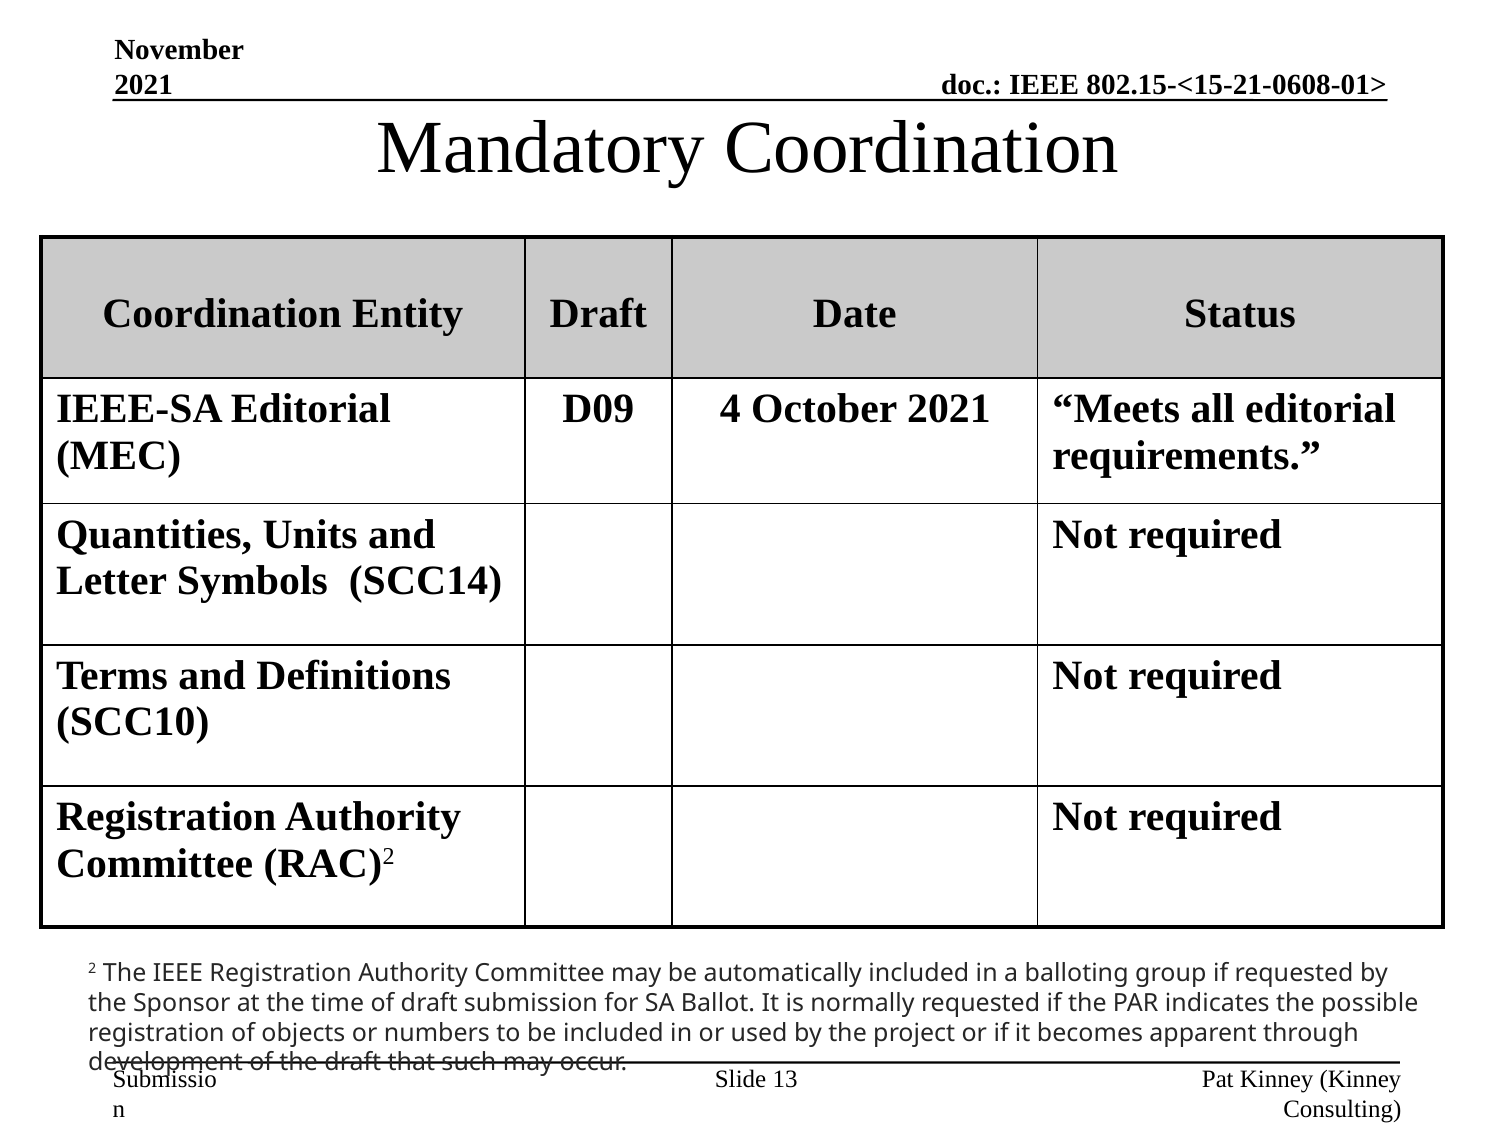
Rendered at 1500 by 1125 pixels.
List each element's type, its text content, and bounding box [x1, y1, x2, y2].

table_cell [673, 646, 1037, 785]
title Mandatory Coordination [110, 54, 1386, 230]
table_cell [526, 787, 671, 925]
table_cell Not required [1038, 504, 1441, 644]
table_header Draft [526, 239, 671, 377]
table_cell Terms and Definitions (SCC10) [43, 646, 524, 785]
table_cell [526, 646, 671, 785]
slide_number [114, 54, 269, 100]
table_cell [673, 504, 1037, 644]
table_cell “Meets all editorial requirements.” [1038, 379, 1441, 503]
table_cell Quantities, Units and Letter Symbols (SCC14) [43, 504, 524, 644]
footer Pat Kinney (Kinney Consulting) [1092, 1084, 1402, 1093]
table_header Coordination Entity [43, 239, 524, 377]
table_header Status [1038, 239, 1441, 377]
table_cell [673, 787, 1037, 925]
table_cell 4 October 2021 [673, 379, 1037, 503]
table_cell Not required [1038, 646, 1441, 785]
table_cell Registration Authority Committee (RAC)2 [43, 787, 524, 925]
table_cell Not required [1038, 787, 1441, 925]
table_header Date [673, 239, 1037, 377]
text_box 2 The IEEE Registration Authority Committee may be automatically included in a balloting group if requested by the Sponsor at the time of draft submission for SA Ballot. It is normally requested if the PAR indicates the possible registration of objects or numbers to be included in or used by the project or if it becomes apparent through development of the draft that such may occur. [73, 948, 1438, 1084]
slide_number Slide 13 [712, 1084, 800, 1093]
table_cell D09 [526, 379, 671, 503]
table_cell IEEE-SA Editorial (MEC) [43, 379, 524, 503]
table_cell [526, 504, 671, 644]
